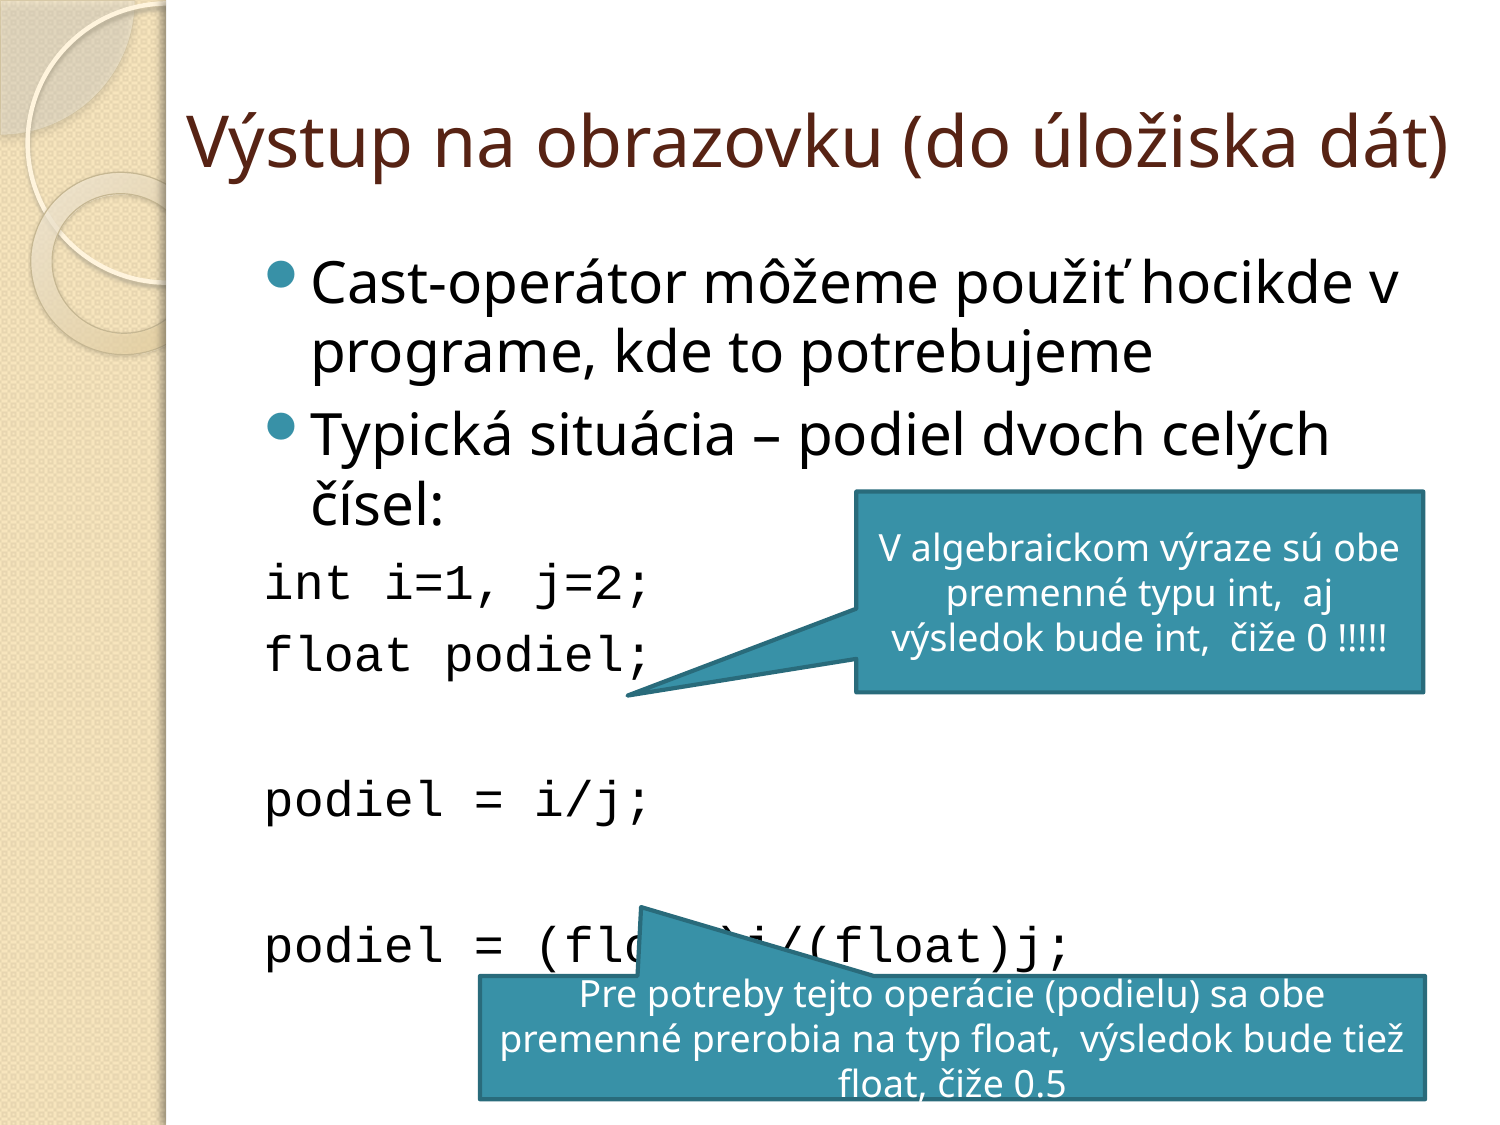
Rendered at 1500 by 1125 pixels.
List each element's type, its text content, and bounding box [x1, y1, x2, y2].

title Výstup na obrazovku (do úložiska dát) [171, 45, 1466, 233]
text_box V algebraickom výraze sú obe premenné typu int, aj výsledok bude int, čiže 0 !!!!! [625, 489, 1426, 698]
list Cast-operátor môžeme použiť hocikde v programe, kde to potrebujeme Typická situácia – podiel dvoch celých čísel: int i=1, j=2; float podiel; podiel = i/j; podiel = (float)i/(float)j; [235, 237, 1466, 1125]
text_box Pre potreby tejto operácie (podielu) sa obe premenné prerobia na typ float, výsledok bude tiež float, čiže 0.5 [477, 905, 1428, 1102]
